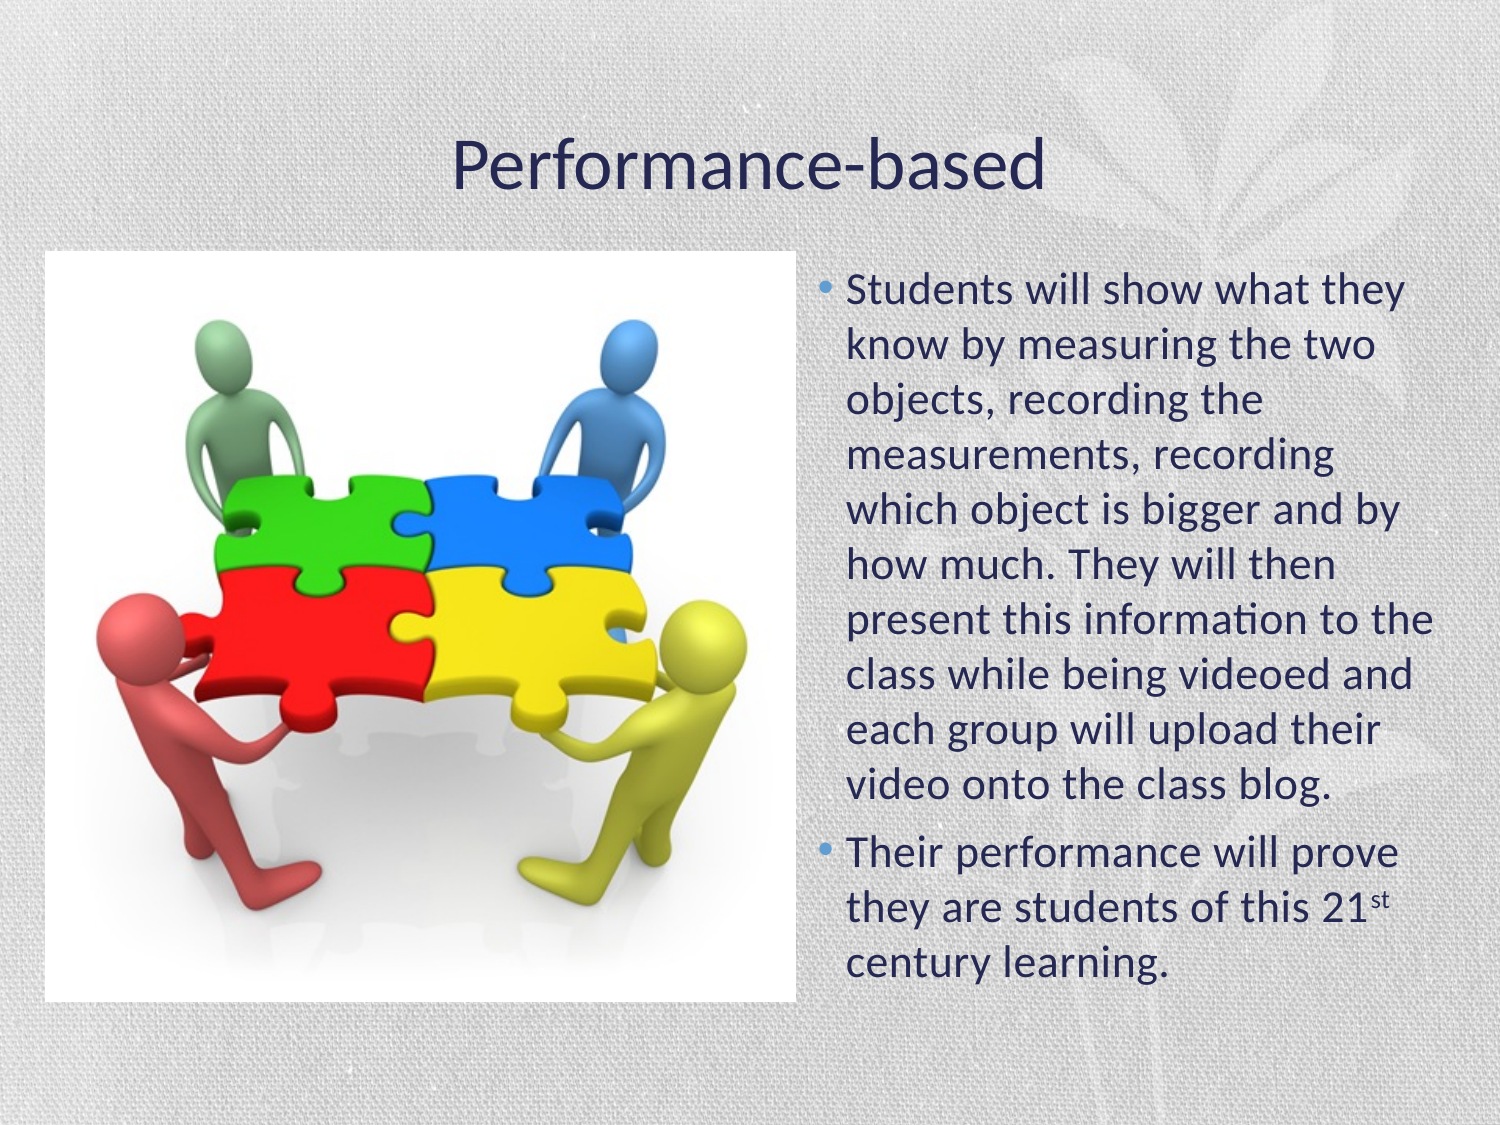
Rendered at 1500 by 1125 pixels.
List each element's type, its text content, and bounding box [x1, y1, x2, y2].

list Students will show what they know by measuring the two objects, recording the measurements, recording which object is bigger and by how much. They will then present this information to the class while being videoed and each group will upload their video onto the class blog. Their performance will prove they are students of this 21st century learning. [802, 251, 1455, 1034]
title Performance-based [45, 37, 1455, 213]
picture [44, 251, 796, 1002]
